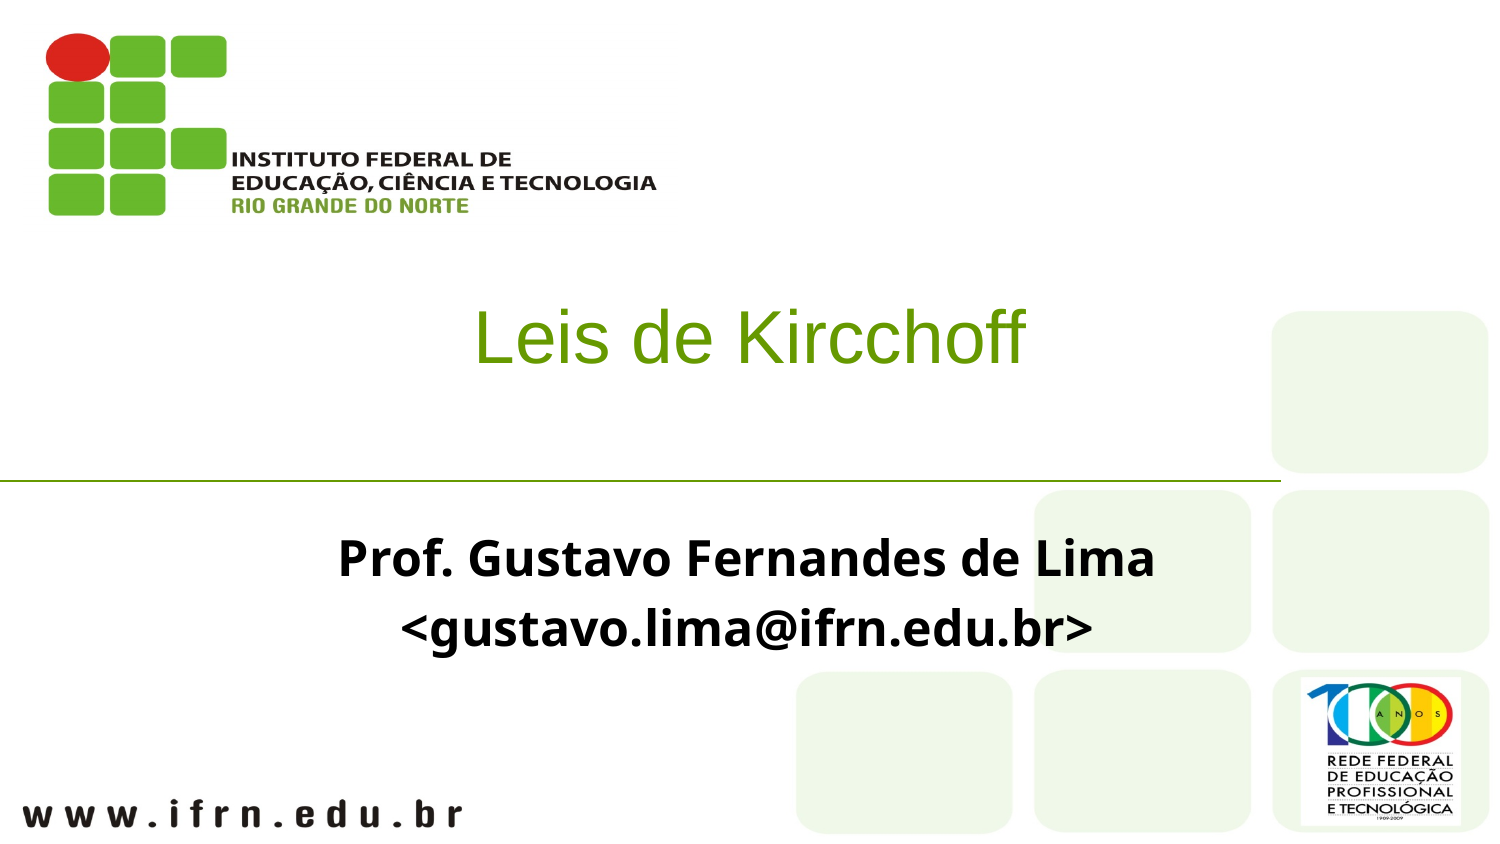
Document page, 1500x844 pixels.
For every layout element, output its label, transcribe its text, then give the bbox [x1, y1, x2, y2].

picture [0, 430, 1500, 843]
title Leis de Kircchoff [0, 237, 1500, 430]
picture [23, 17, 678, 232]
subtitle Prof. Gustavo Fernandes de Lima <gustavo.lima@ifrn.edu.br> [222, 518, 1273, 651]
